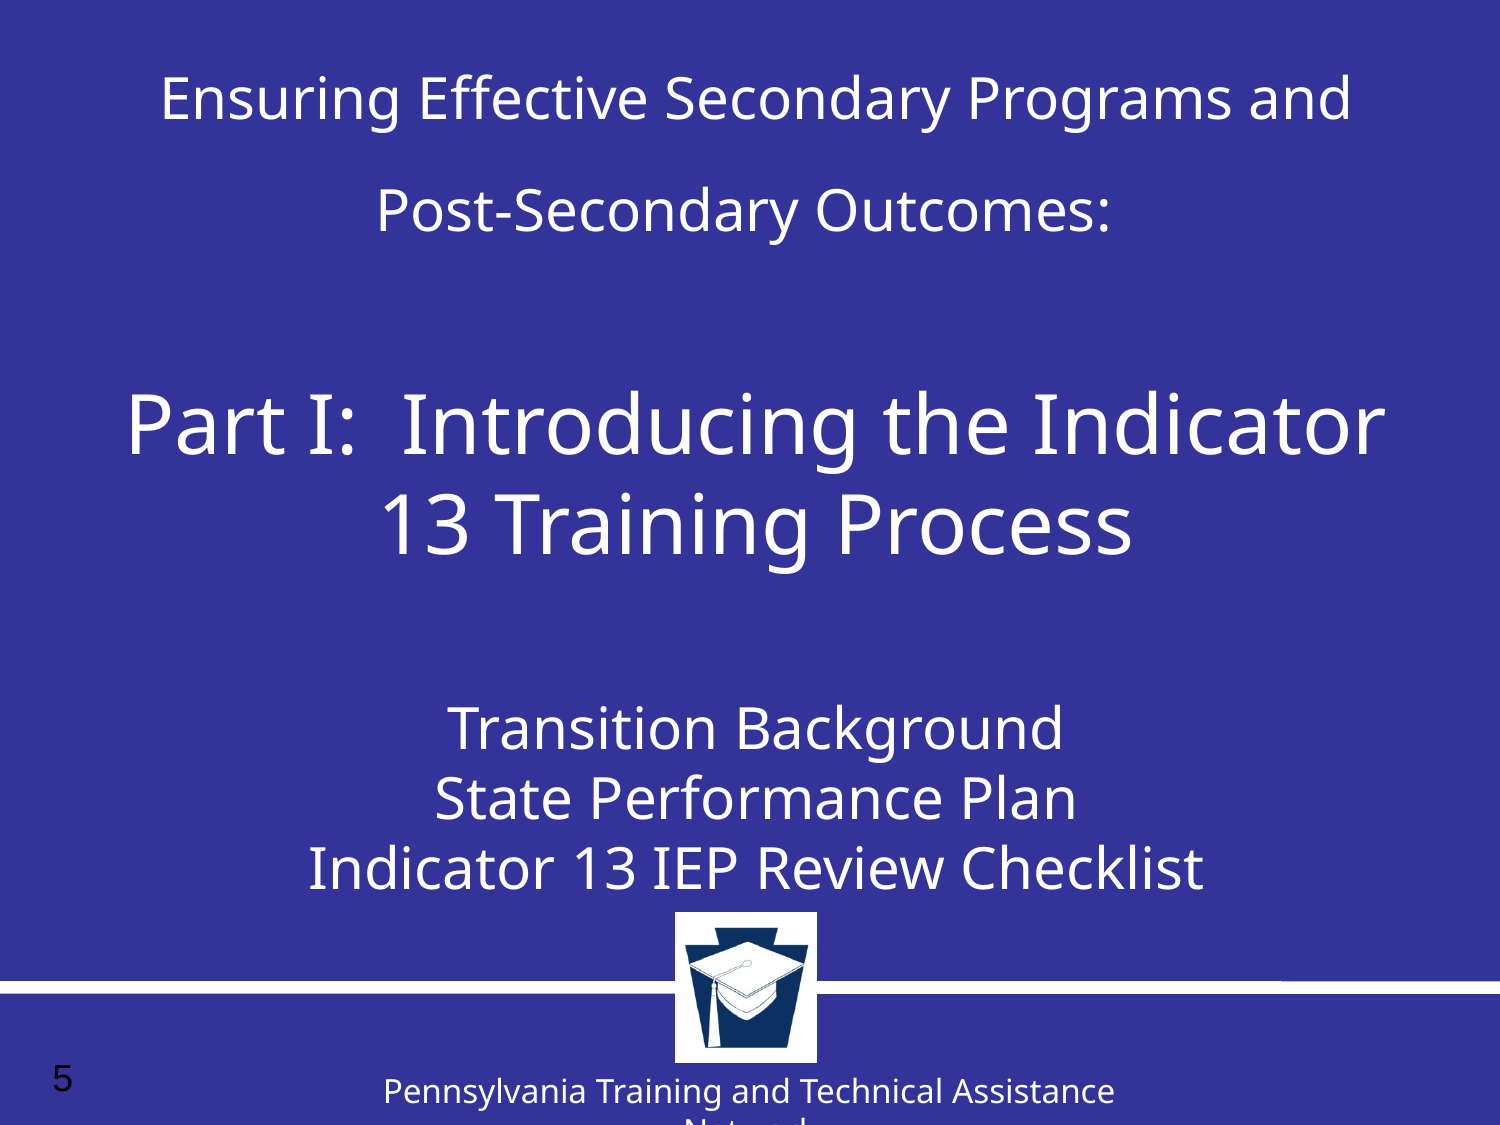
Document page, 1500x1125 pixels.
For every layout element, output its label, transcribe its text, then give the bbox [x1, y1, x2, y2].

text_box 5 [37, 1046, 388, 1125]
picture [675, 925, 817, 1063]
title Ensuring Effective Secondary Programs and Post-Secondary Outcomes: Part I: Introducing the Indicator 13 Training Process Transition Background State Performance Plan Indicator 13 IEP Review Checklist [75, 37, 1438, 925]
